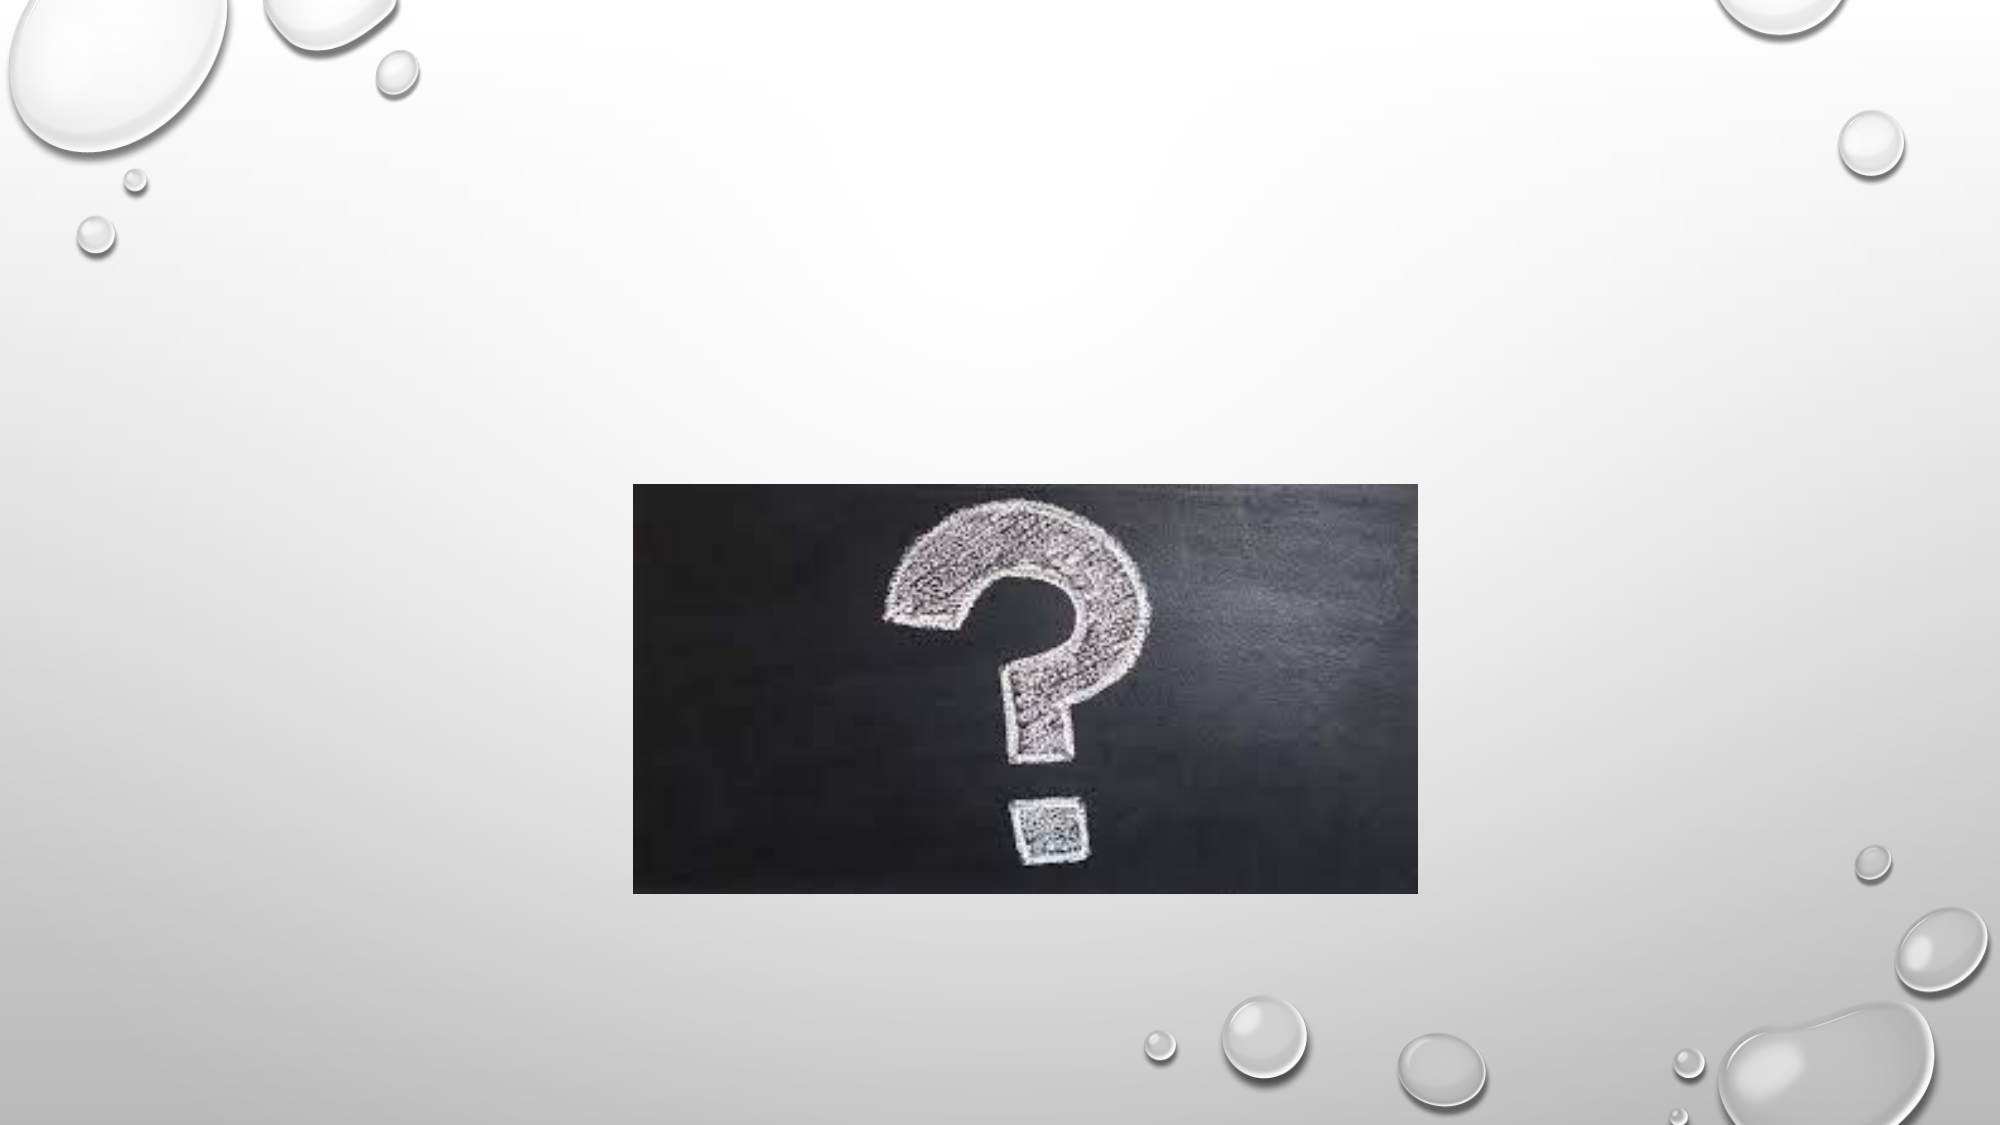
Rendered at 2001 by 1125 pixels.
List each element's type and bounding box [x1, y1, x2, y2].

list [632, 484, 1418, 894]
picture [0, 0, 2000, 1125]
